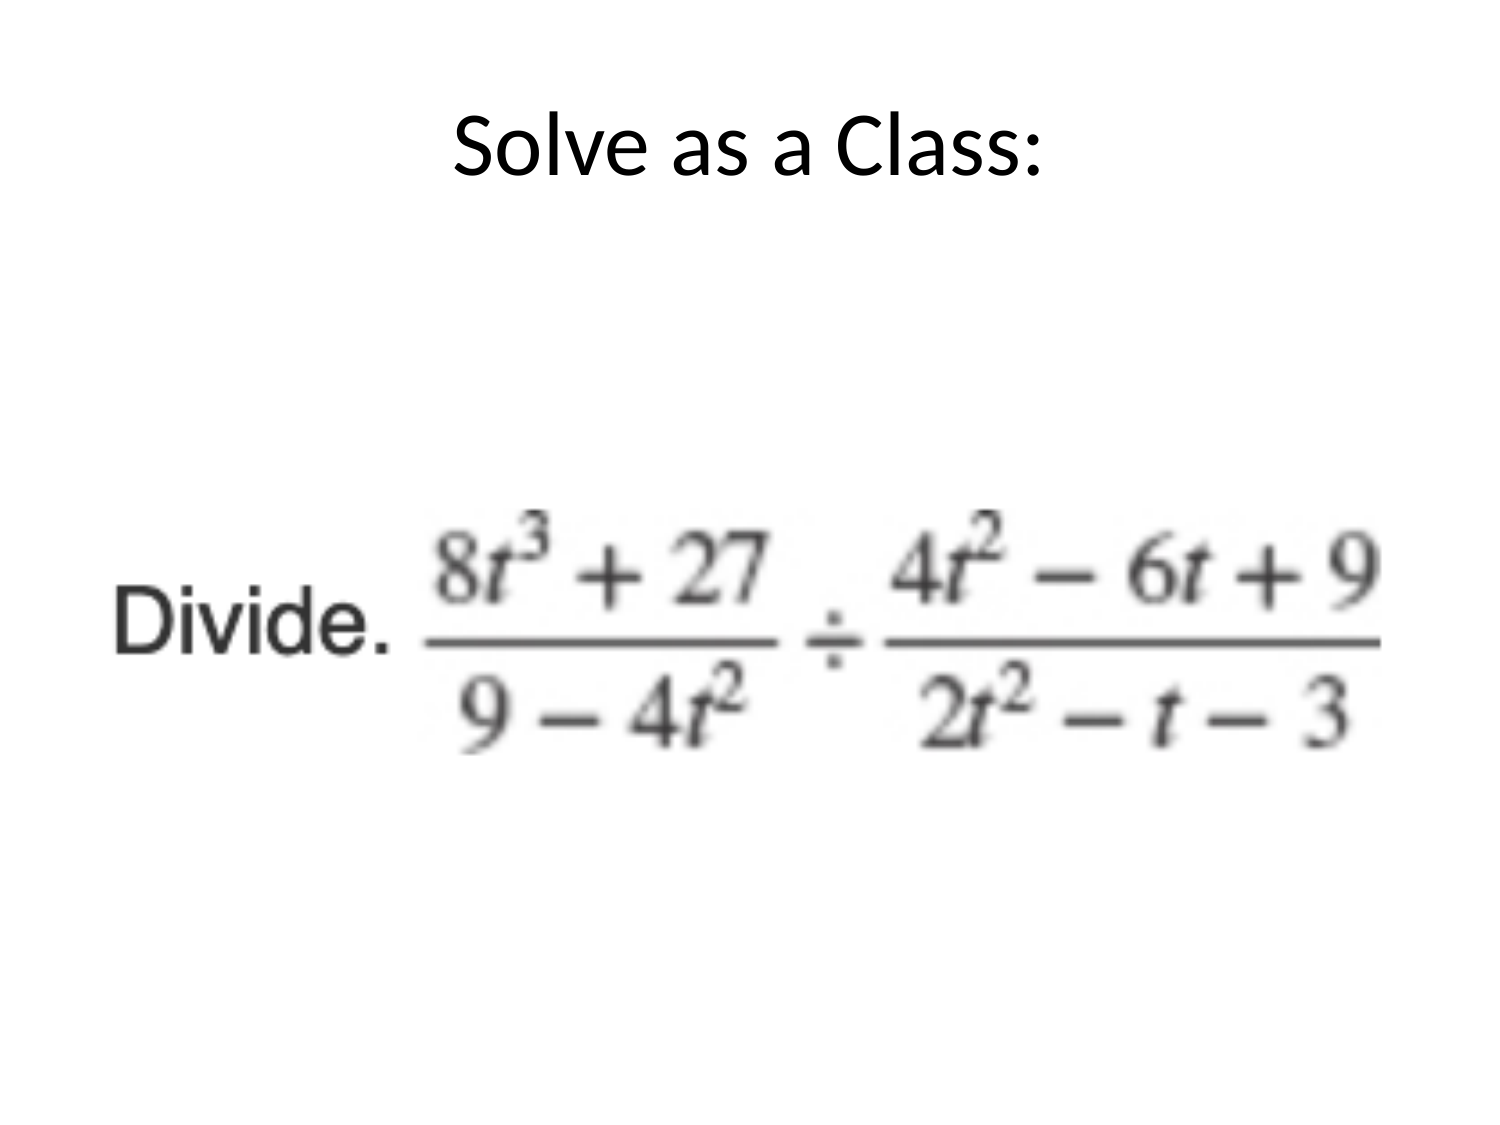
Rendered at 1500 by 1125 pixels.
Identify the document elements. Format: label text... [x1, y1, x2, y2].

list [74, 262, 1426, 1006]
title Solve as a Class: [75, 45, 1425, 233]
